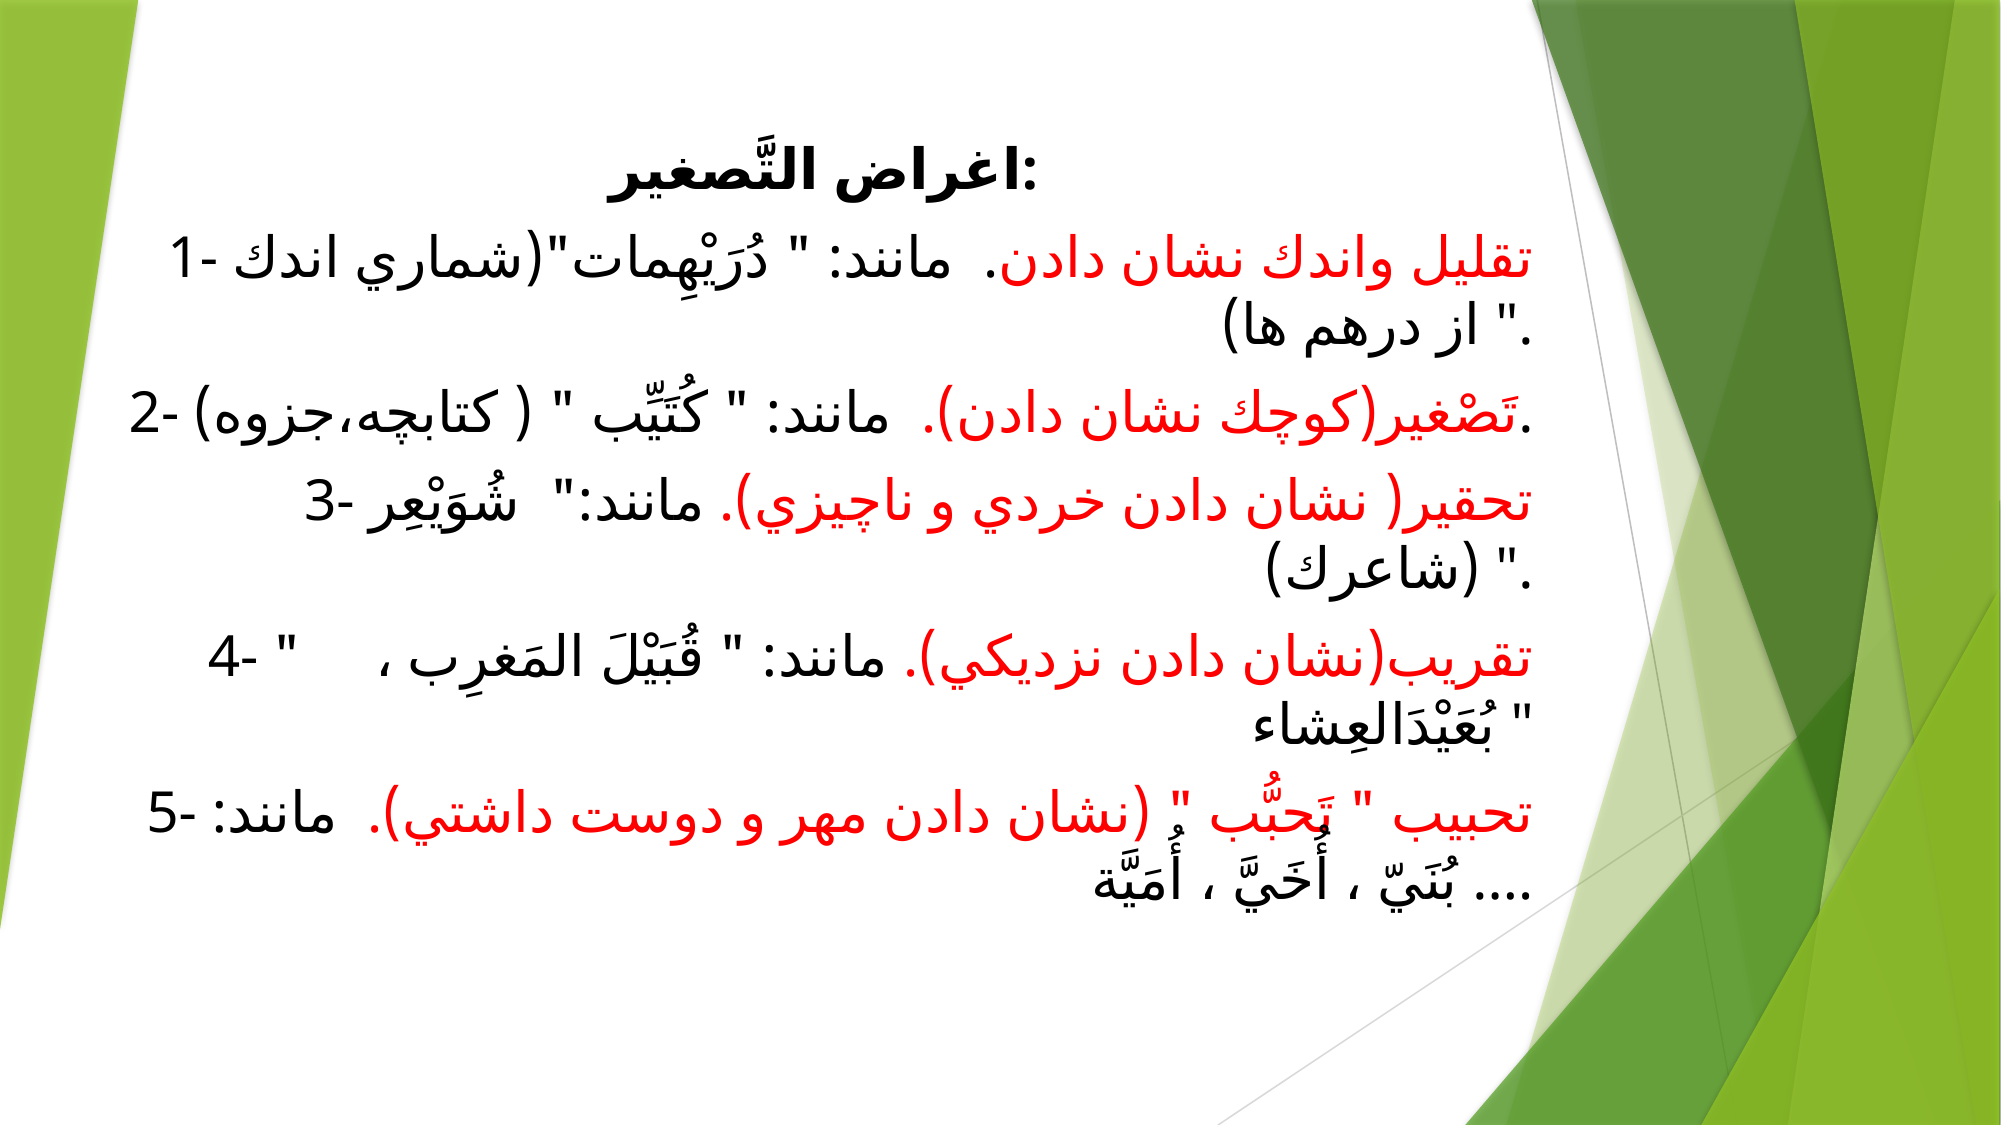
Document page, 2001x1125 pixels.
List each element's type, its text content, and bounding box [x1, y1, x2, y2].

subtitle اغراض التَّصغير: 1- تقليل واندك نشان دادن. مانند: " دُرَيْهِمات"(شماري اندك از درهم ها) ". 2- تَصْغير(كوچك نشان دادن). مانند: " كُتَيِّب " ( كتابچه،جزوه). 3- تحقير( نشان دادن خردي و ناچيزي). مانند:" شُوَيْعِر (شاعرك) ". 4- تقريب(نشان دادن نزديكي). مانند: " قُبَيْلَ المَغرِب ، " بُعَيْدَالعِشاء " 5- تحبيب " تَحبُّب " (نشان دادن مهر و دوست داشتي). مانند: بُنَيّ ، أُخَيَّ ، أُمَيَّة .... [113, 125, 1549, 934]
